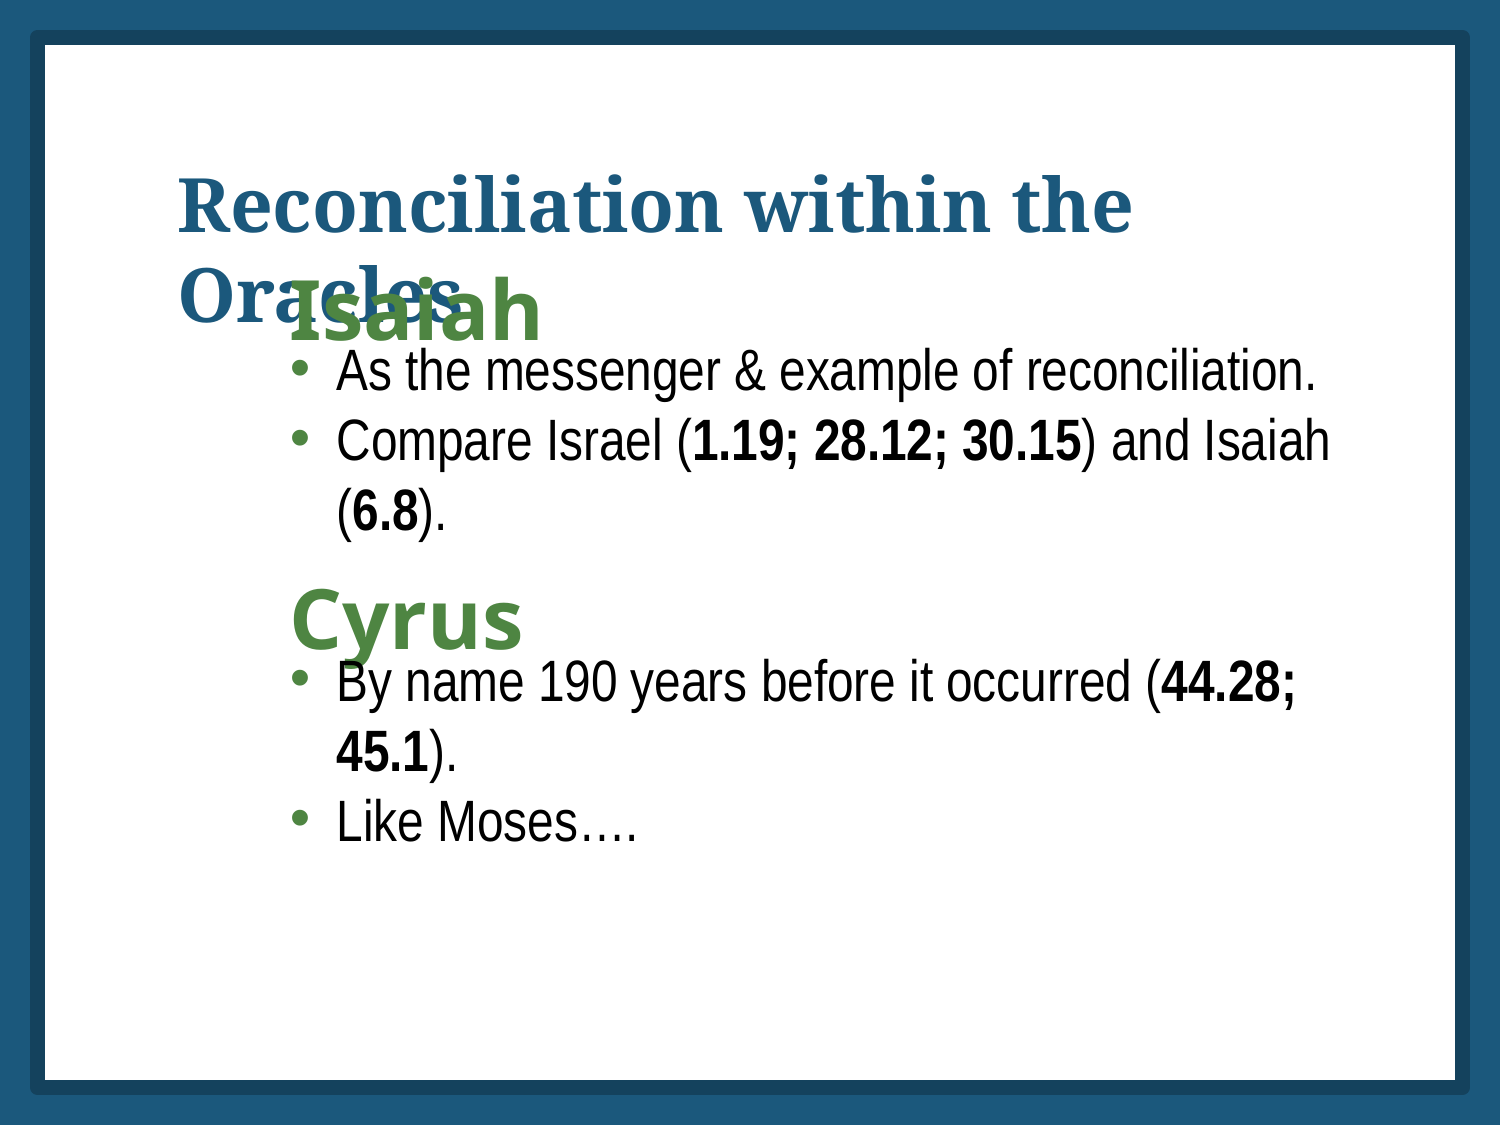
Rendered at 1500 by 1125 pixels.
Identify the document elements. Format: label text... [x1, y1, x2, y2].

text_box Reconciliation within the Oracles [162, 149, 1388, 345]
text_box Cyrus [274, 558, 713, 635]
text_box By name 190 years before it occurred (44.28; 45.1). Like Moses…. [274, 635, 1413, 860]
text_box As the messenger & example of reconciliation. Compare Israel (1.19; 28.12; 30.15) and Isaiah (6.8). [274, 324, 1388, 550]
text_box Isaiah [274, 249, 788, 324]
text_box [35, 35, 1464, 1089]
